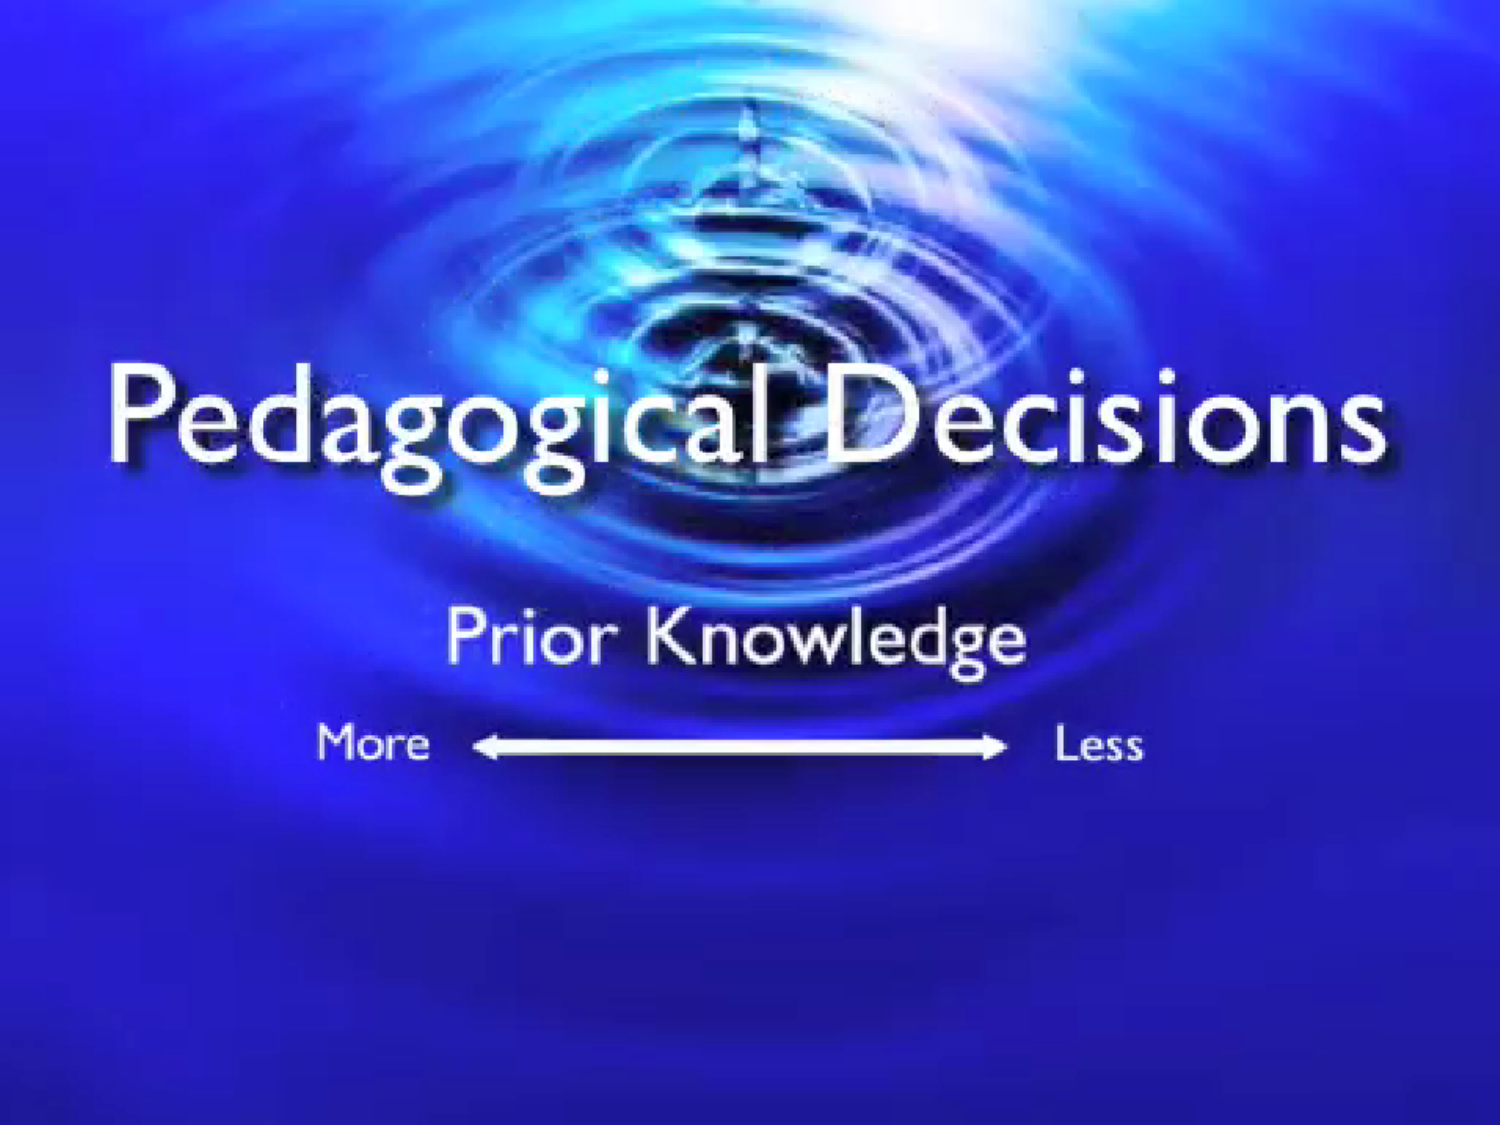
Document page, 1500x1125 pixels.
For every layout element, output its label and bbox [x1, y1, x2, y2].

list [0, 0, 1500, 1125]
